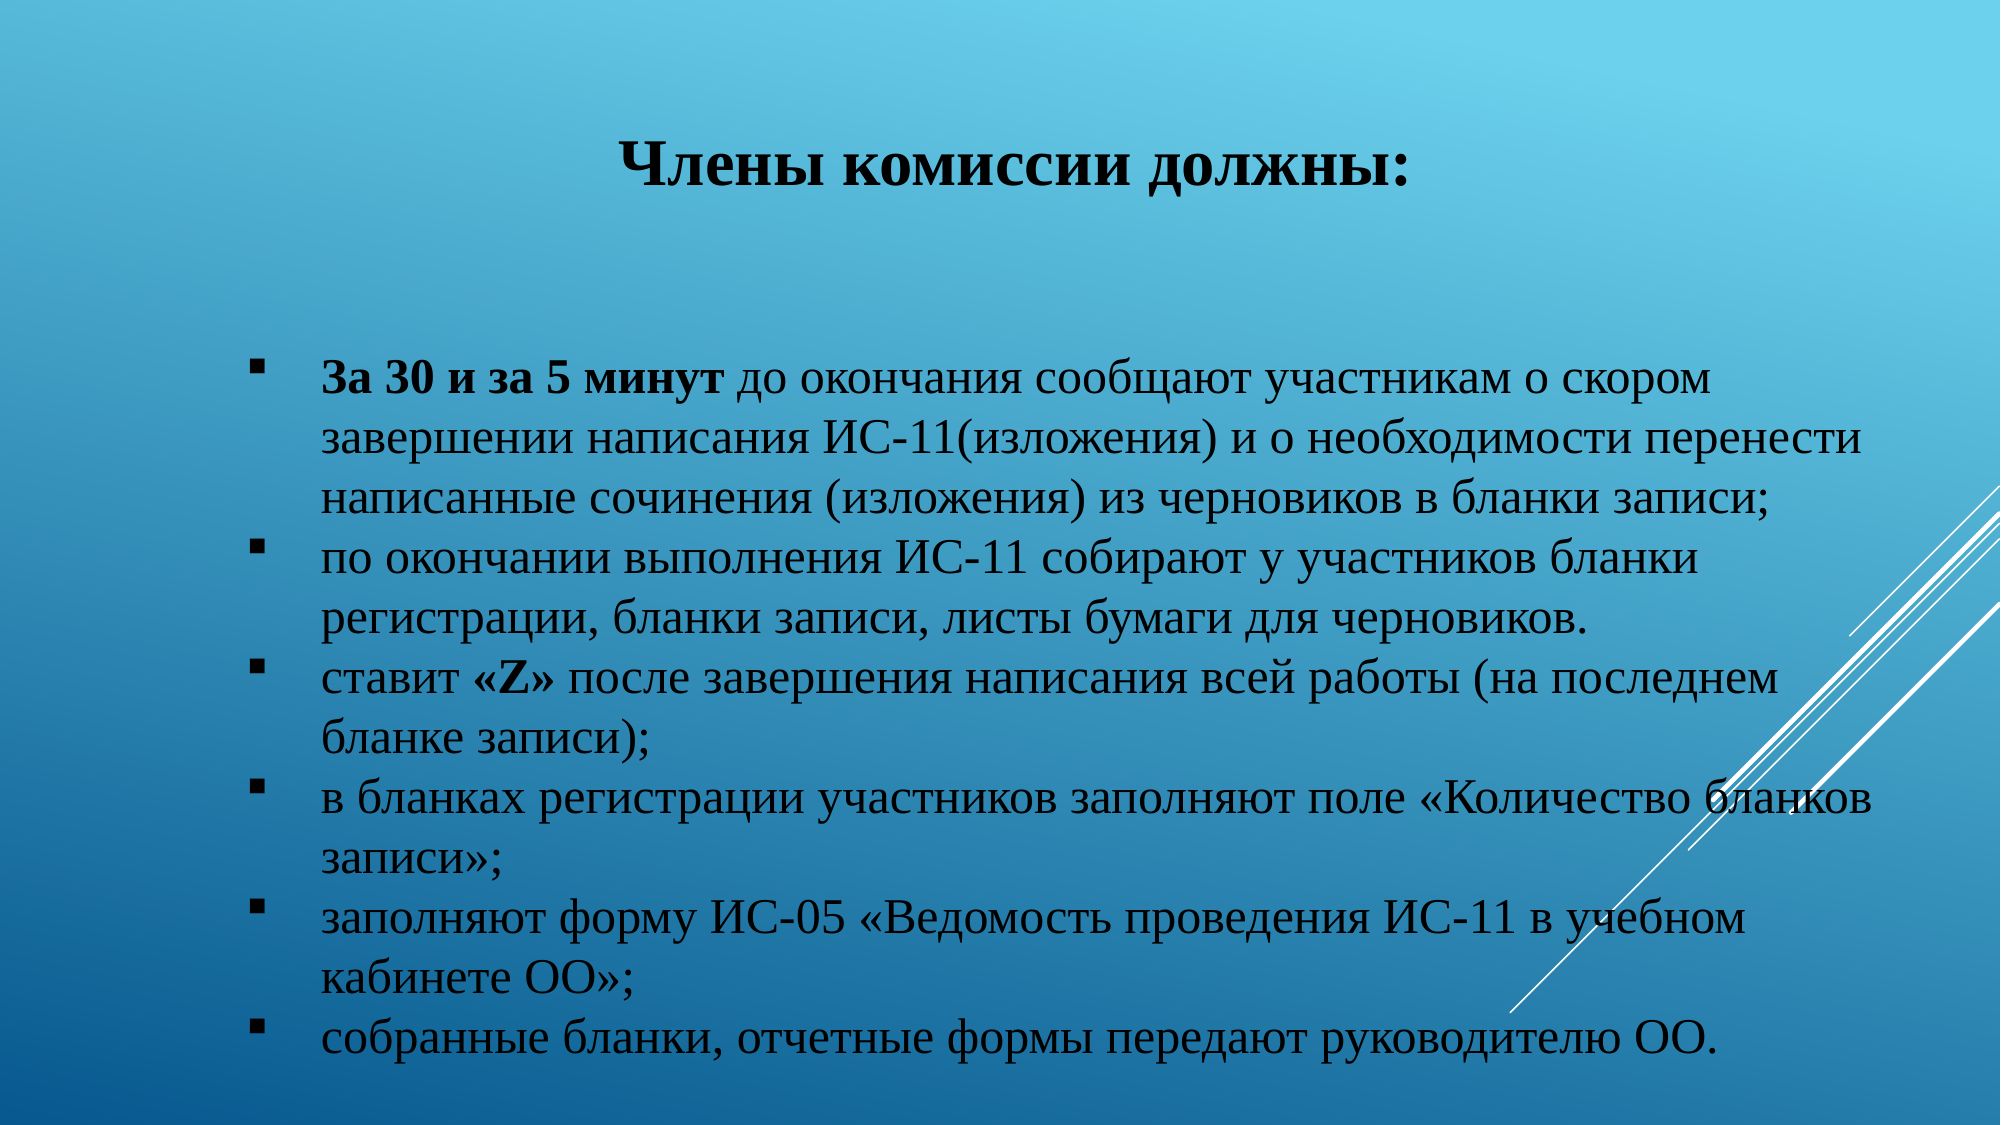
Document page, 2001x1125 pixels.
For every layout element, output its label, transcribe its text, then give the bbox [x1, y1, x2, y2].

text_box За 30 и за 5 минут до окончания сообщают участникам о скором завершении написания ИС-11(изложения) и о необходимости перенести написанные сочинения (изложения) из черновиков в бланки записи; по окончании выполнения ИС-11 собирают у участников бланки регистрации, бланки записи, листы бумаги для черновиков. ставит «Z» после завершения написания всей работы (на последнем бланке записи); в бланках регистрации участников заполняют поле «Количество бланков записи»; заполняют форму ИС-05 «Ведомость проведения ИС-11 в учебном кабинете ОО»; собранные бланки, отчетные формы передают руководителю ОО. [231, 220, 1891, 1071]
text_box Члены комиссии должны: [350, 31, 1683, 206]
